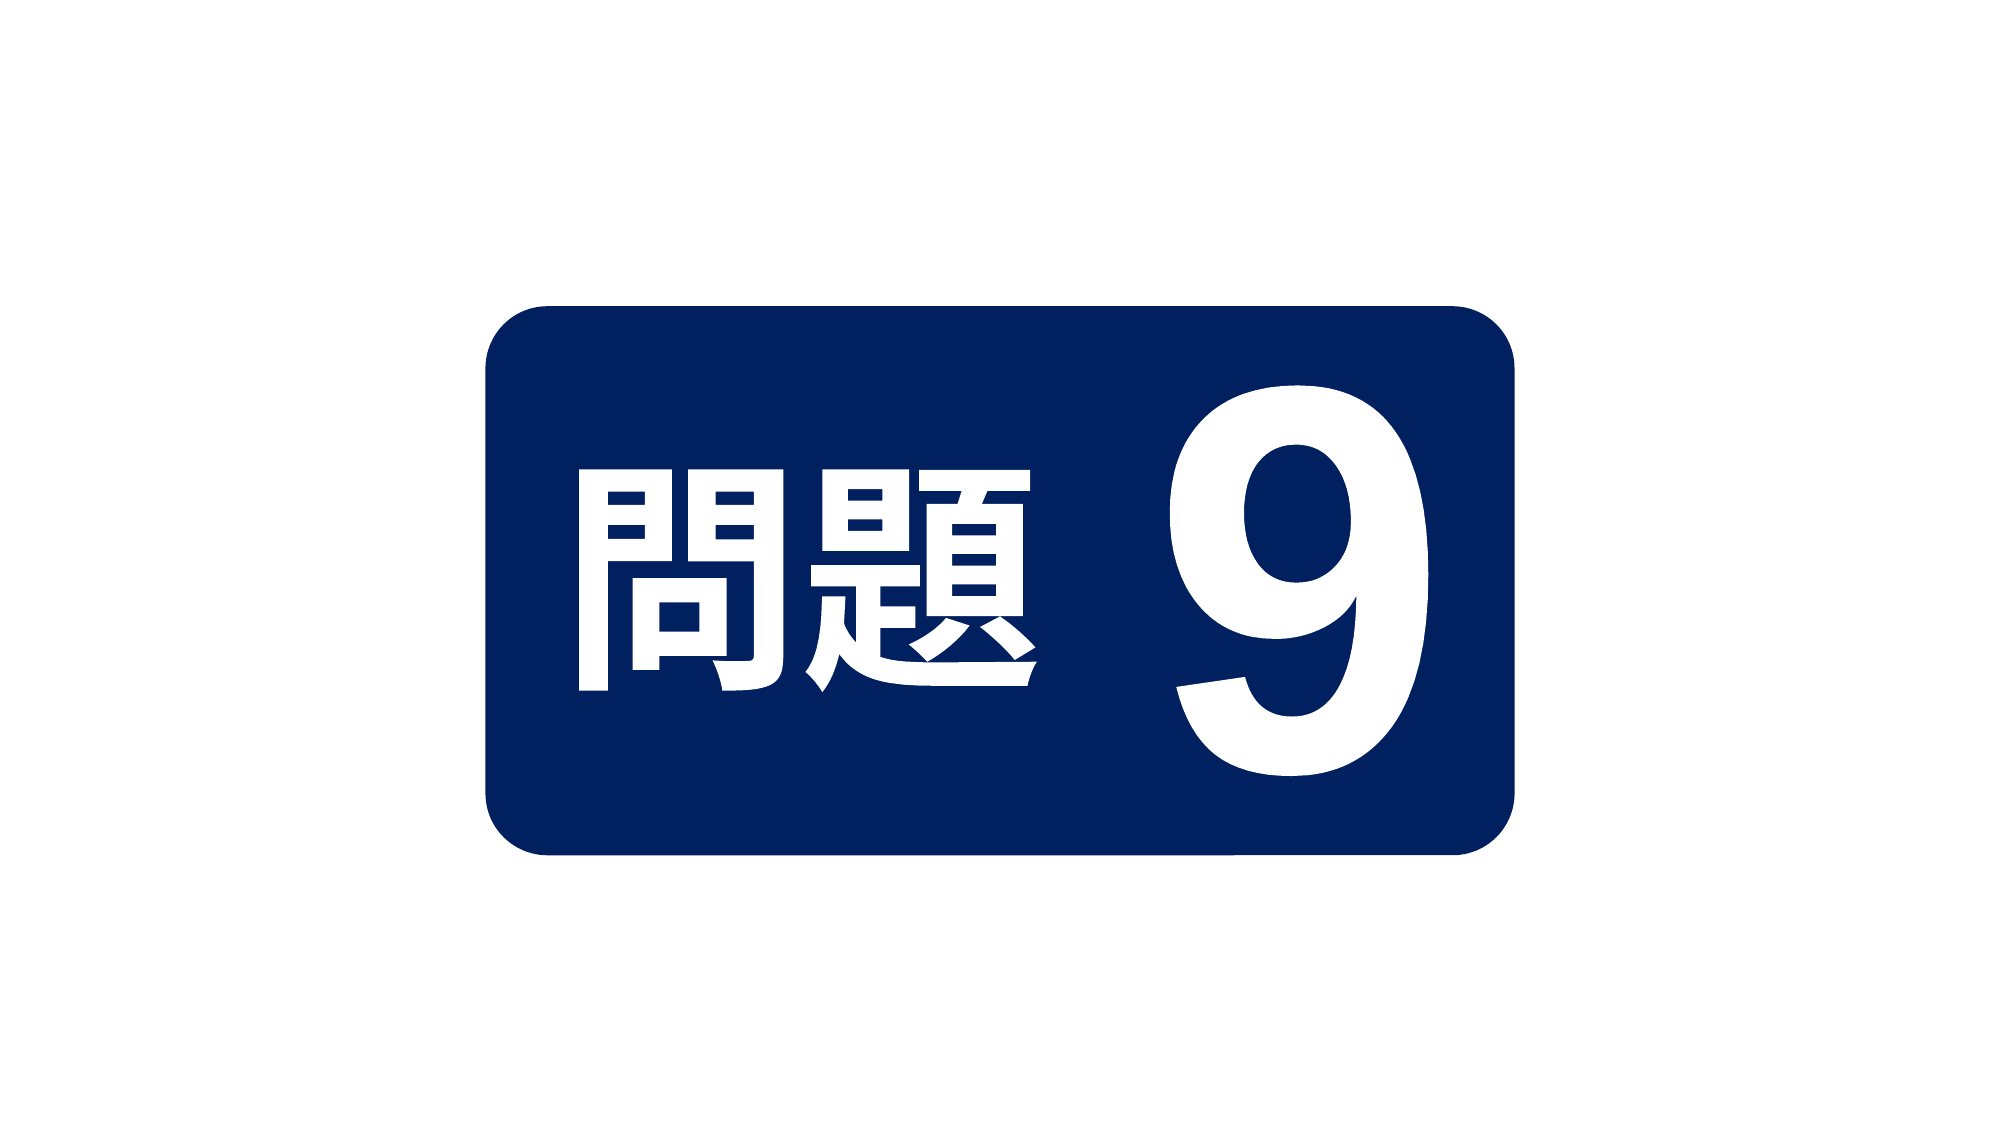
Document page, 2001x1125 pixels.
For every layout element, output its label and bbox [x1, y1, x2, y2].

text_box [485, 305, 1515, 856]
